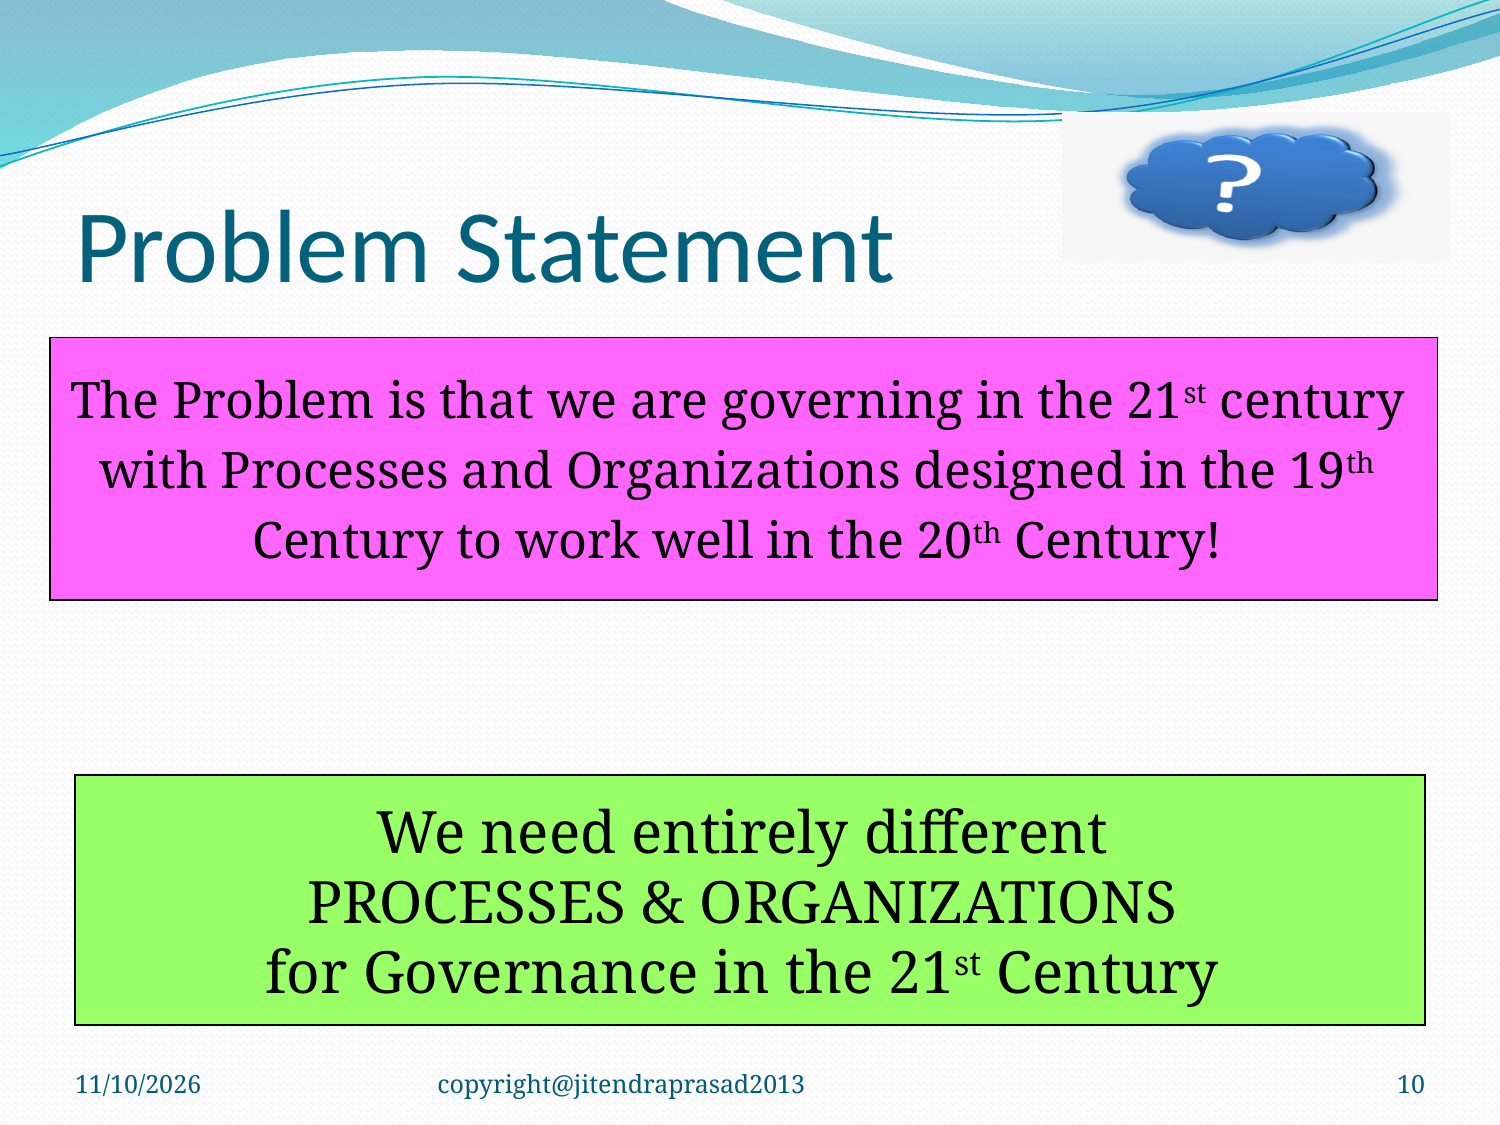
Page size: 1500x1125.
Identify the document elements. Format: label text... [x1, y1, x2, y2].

picture [1062, 112, 1451, 263]
slide_number 10 [1299, 1042, 1425, 1103]
list The Problem is that we are governing in the 21st century with Processes and Organizations designed in the 19th Century to work well in the 20th Century! [50, 337, 1438, 600]
footer copyright@jitendraprasad2013 [437, 1042, 988, 1103]
text_box We need entirely different PROCESSES & ORGANIZATIONS for Governance in the 21st Century [74, 774, 1425, 1025]
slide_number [75, 1042, 425, 1103]
title Problem Statement [75, 115, 1425, 303]
text_box Step 4 [1055, 115, 1425, 275]
